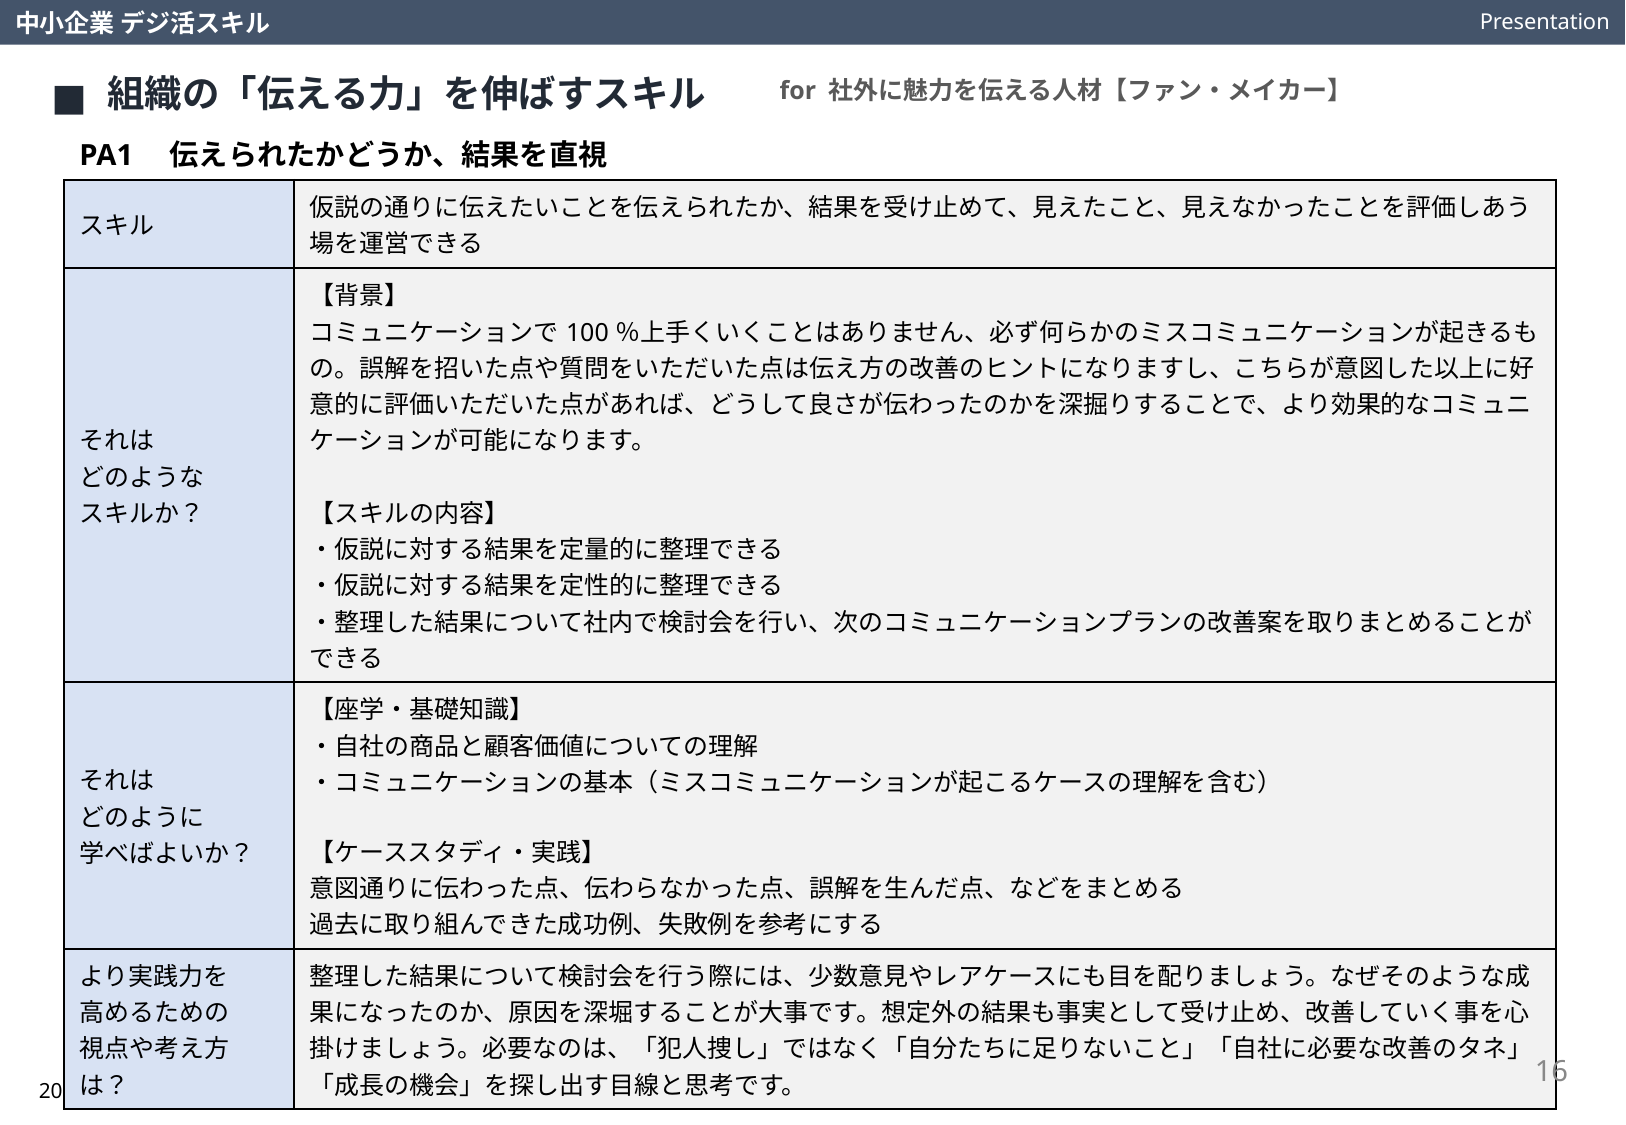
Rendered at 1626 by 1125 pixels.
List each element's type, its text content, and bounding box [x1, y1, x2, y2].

text_box 組織の「伝える力」を伸ばすスキル [36, 62, 1185, 123]
text_box PA1 伝えられたかどうか、結果を直視 [64, 128, 1561, 179]
table_cell 【座学・基礎知識】 ・自社の商品と顧客価値についての理解 ・コミュニケーションの基本（ミスコミュニケーションが起こるケースの理解を含む） 【ケーススタディ・実践】 意図通りに伝わった点、伝わらなかった点、誤解を生んだ点、などをまとめる 過去に取り組んできた成功例、失敗例を参考にする [295, 683, 1555, 948]
text_box Presentation [1438, 0, 1625, 42]
table_cell 【背景】 コミュニケーションで100％上手くいくことはありません、必ず何らかのミスコミュニケーションが起きるもの。誤解を招いた点や質問をいただいた点は伝え方の改善のヒントになりますし、こちらが意図した以上に好意的に評価いただいた点があれば、どうして良さが伝わったのかを深掘りすることで、より効果的なコミュニケーションが可能になります。 【スキルの内容】 ・仮説に対する結果を定量的に整理できる ・仮説に対する結果を定性的に整理できる ・整理した結果について社内で検討会を行い、次のコミュニケーションプランの改善案を取りまとめることができる [295, 269, 1555, 681]
table_cell 整理した結果について検討会を行う際には、少数意見やレアケースにも目を配りましょう。なぜそのような成果になったのか、原因を深堀することが大事です。想定外の結果も事実として受け止め、改善していく事を心掛けましょう。必要なのは、「犯人捜し」ではなく「自分たちに足りないこと」「自社に必要な改善のタネ」「成長の機会」を探し出す目線と思考です。 [295, 950, 1555, 1108]
table_header 仮説の通りに伝えたいことを伝えられたか、結果を受け止めて、見えたこと、見えなかったことを評価しあう場を運営できる [295, 181, 1555, 267]
table_cell それは どのように 学べばよいか？ [65, 683, 293, 948]
text_box for 社外に魅力を伝える人材【ファン・メイカー】 [764, 67, 1399, 113]
slide_number 16 [1217, 1042, 1584, 1103]
text_box 中小企業 デジ活スキル [0, 0, 1625, 45]
table_cell それは どのような スキルか？ [65, 269, 293, 681]
table_header スキル [65, 181, 293, 267]
table_cell より実践力を 高めるための 視点や考え方は？ [65, 950, 293, 1108]
